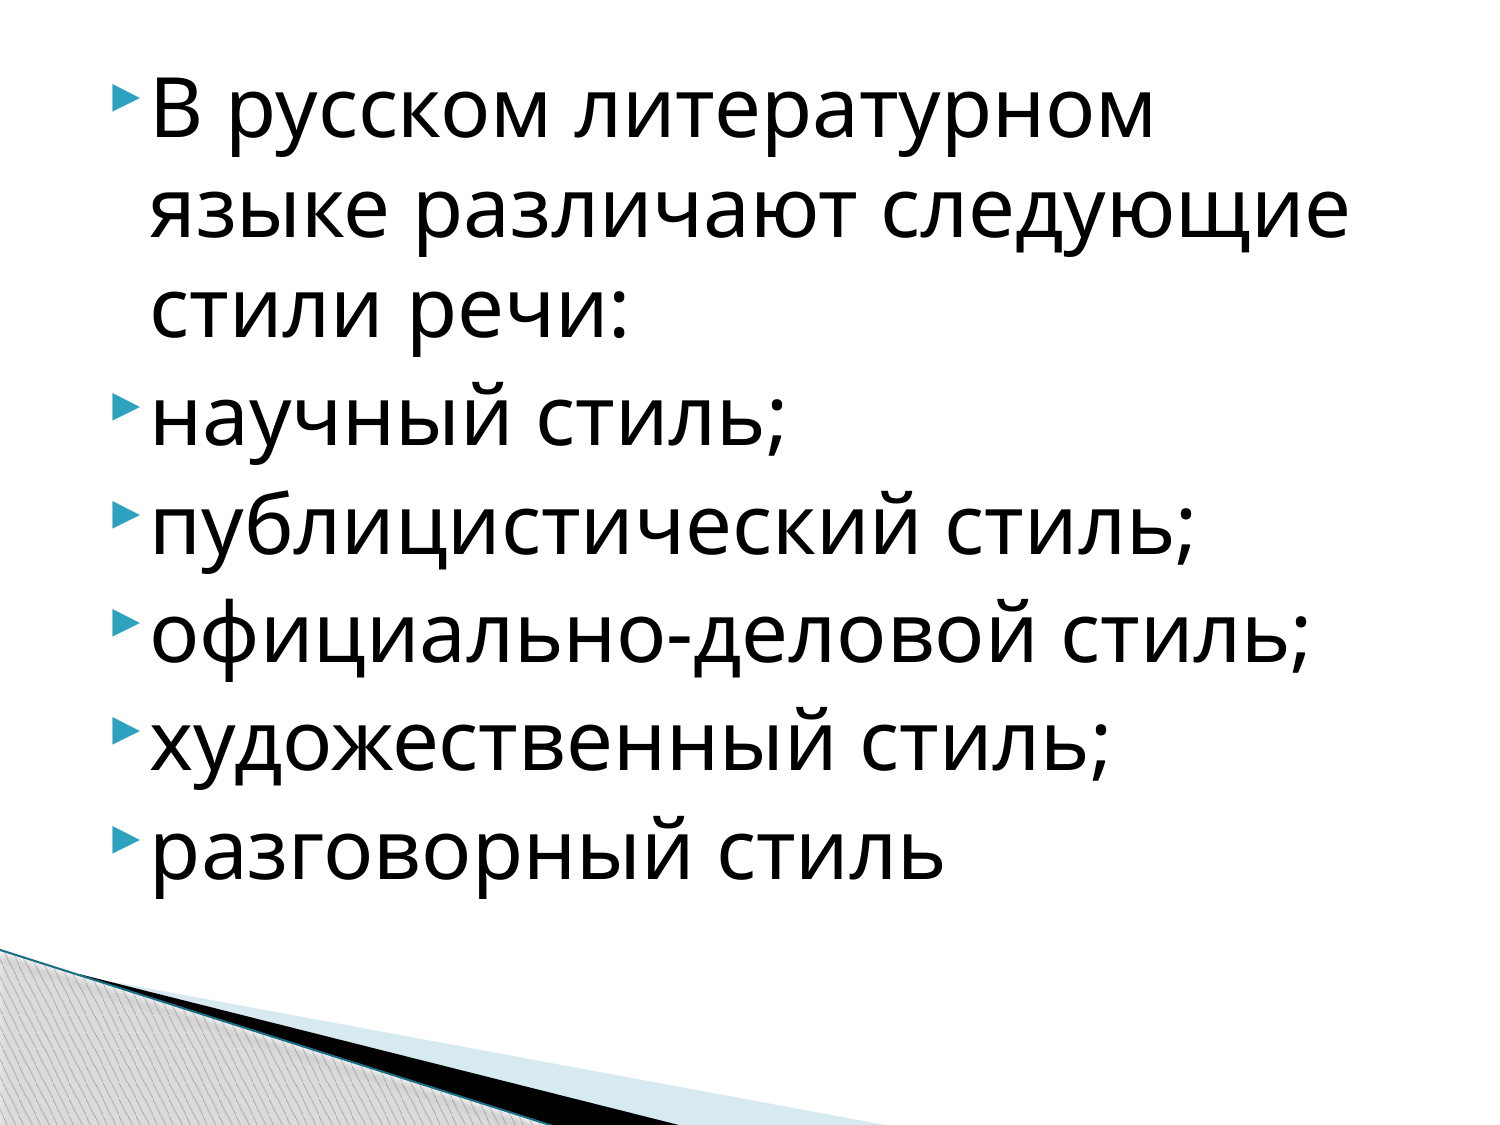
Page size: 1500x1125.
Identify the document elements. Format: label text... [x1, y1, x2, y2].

list В русском литературном языке различают следующие стили речи: научный стиль; публицистический стиль; официально-деловой стиль; художественный стиль; разговорный стиль [75, 46, 1425, 986]
